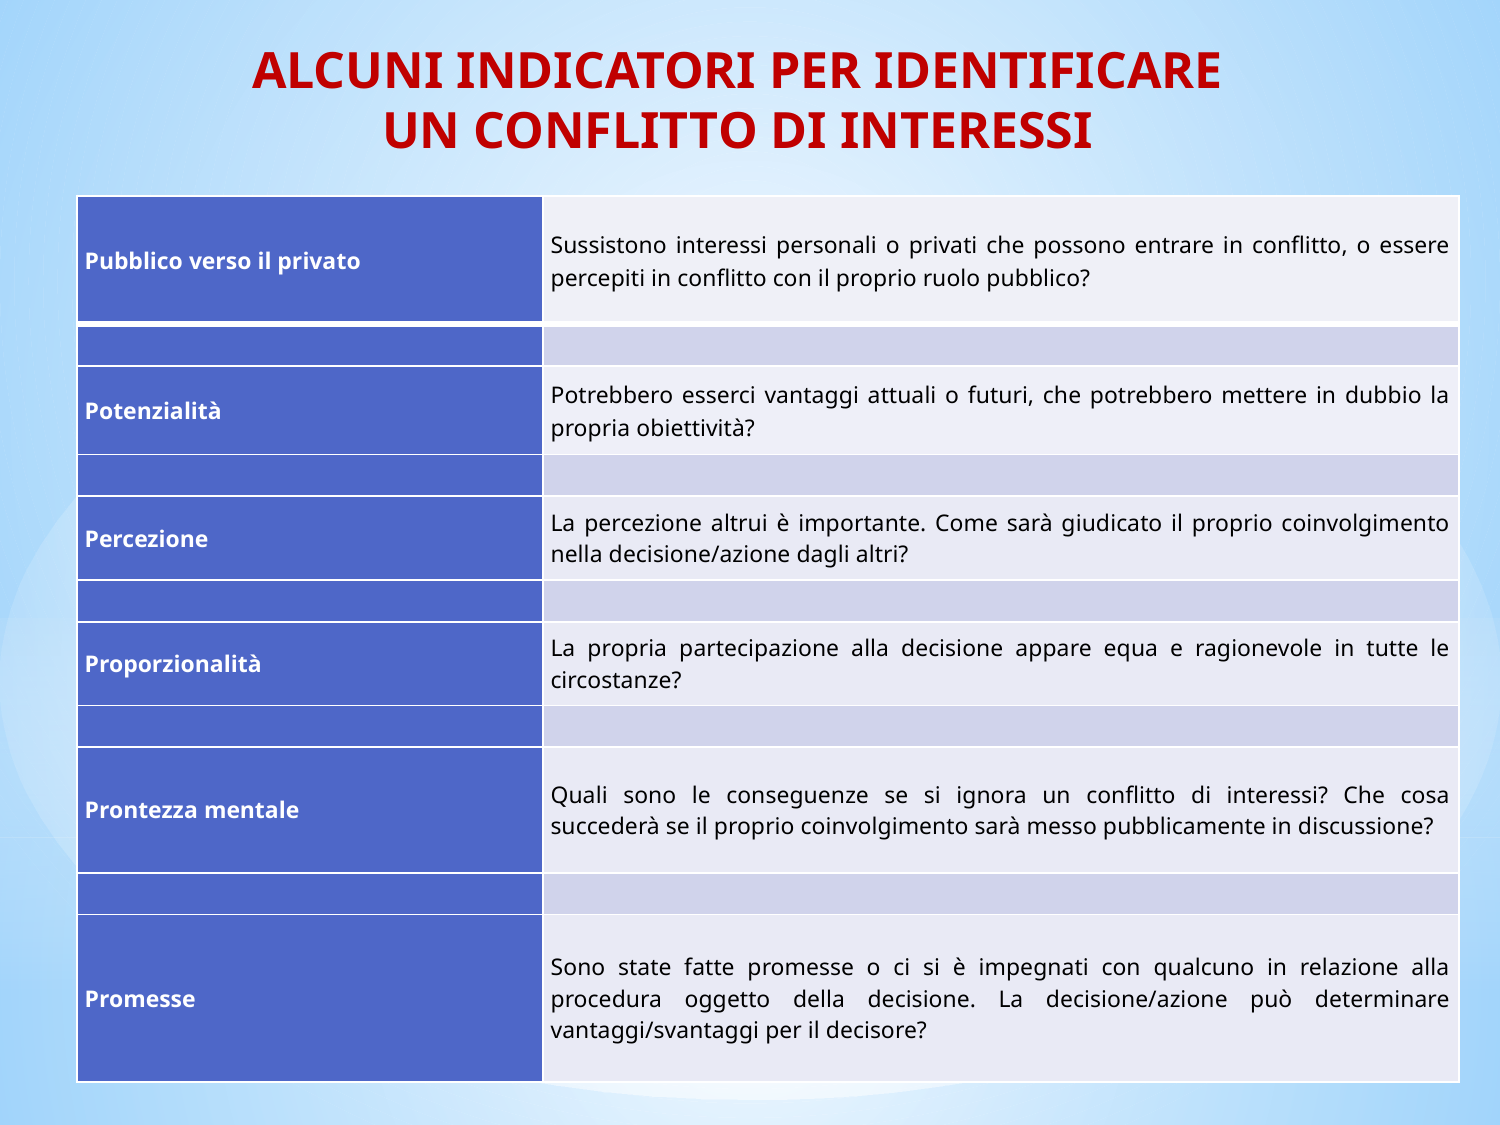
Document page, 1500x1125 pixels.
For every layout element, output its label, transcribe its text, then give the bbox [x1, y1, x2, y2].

table_cell [78, 706, 542, 746]
table_cell [78, 581, 542, 621]
table_cell [544, 327, 1458, 365]
table_cell [78, 874, 542, 914]
table_cell [544, 455, 1458, 495]
table_cell Prontezza mentale [78, 748, 542, 872]
table_cell [78, 455, 542, 495]
table_cell Quali sono le conseguenze se si ignora un conflitto di interessi? Che cosa succederà se il proprio coinvolgimento sarà messo pubblicamente in discussione? [544, 748, 1458, 872]
table_header Sussistono interessi personali o privati che possono entrare in conflitto, o essere percepiti in conflitto con il proprio ruolo pubblico? [544, 197, 1458, 321]
table_cell La propria partecipazione alla decisione appare equa e ragionevole in tutte le circostanze? [544, 623, 1458, 705]
table_cell [544, 581, 1458, 621]
table_cell Promesse [78, 915, 542, 1081]
table_cell [78, 327, 542, 365]
table_cell [544, 706, 1458, 746]
table_cell La percezione altrui è importante. Come sarà giudicato il proprio coinvolgimento nella decisione/azione dagli altri? [544, 497, 1458, 579]
table_cell Proporzionalità [78, 623, 542, 705]
title ALCUNI INDICATORI PER IDENTIFICARE UN CONFLITTO DI INTERESSI [53, 30, 1436, 219]
table_cell Percezione [78, 497, 542, 579]
table_header Pubblico verso il privato [78, 197, 542, 321]
table_cell Sono state fatte promesse o ci si è impegnati con qualcuno in relazione alla procedura oggetto della decisione. La decisione/azione può determinare vantaggi/svantaggi per il decisore? [544, 915, 1458, 1081]
table_cell Potrebbero esserci vantaggi attuali o futuri, che potrebbero mettere in dubbio la propria obiettività? [544, 367, 1458, 454]
table_cell [544, 874, 1458, 914]
table_cell Potenzialità [78, 367, 542, 454]
